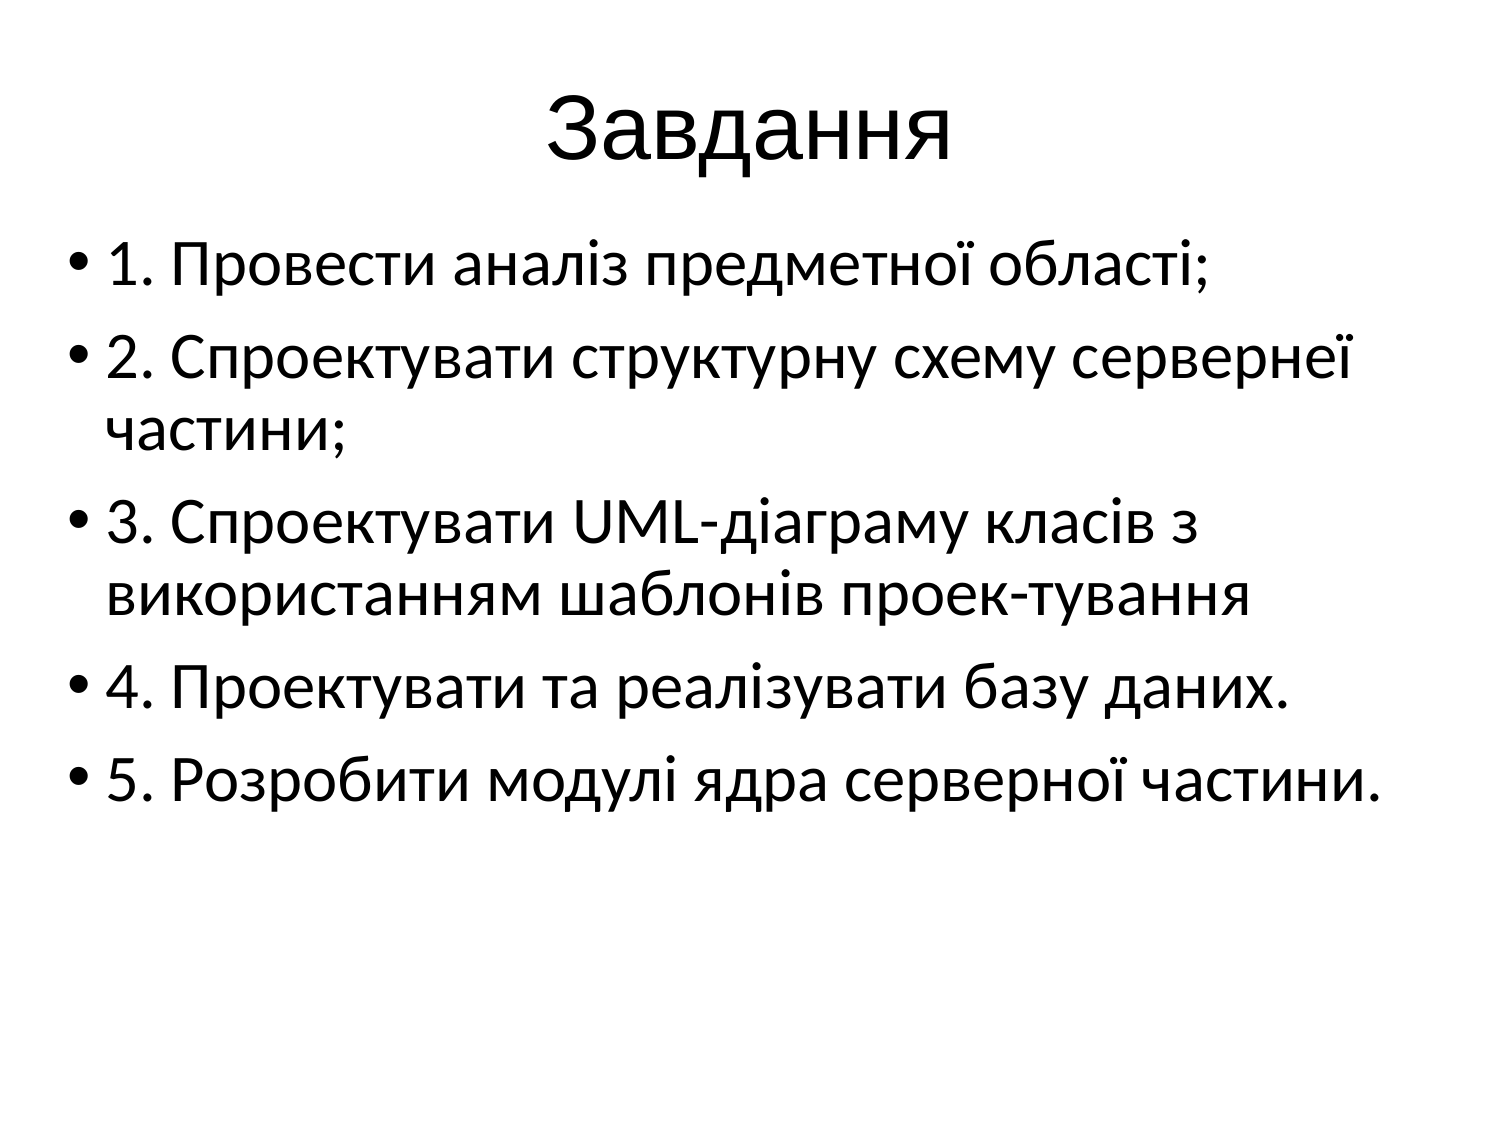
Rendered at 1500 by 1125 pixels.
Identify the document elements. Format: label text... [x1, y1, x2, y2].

list 1. Провести аналіз предметної області; 2. Спроектувати структурну схему сервернеї частини; 3. Спроектувати UML-діаграму класів з використанням шаблонів проек-тування 4. Проектувати та реалізувати базу даних. 5. Розробити модулі ядра серверної частини. [52, 220, 1447, 1125]
title Завдання [103, 59, 1397, 201]
